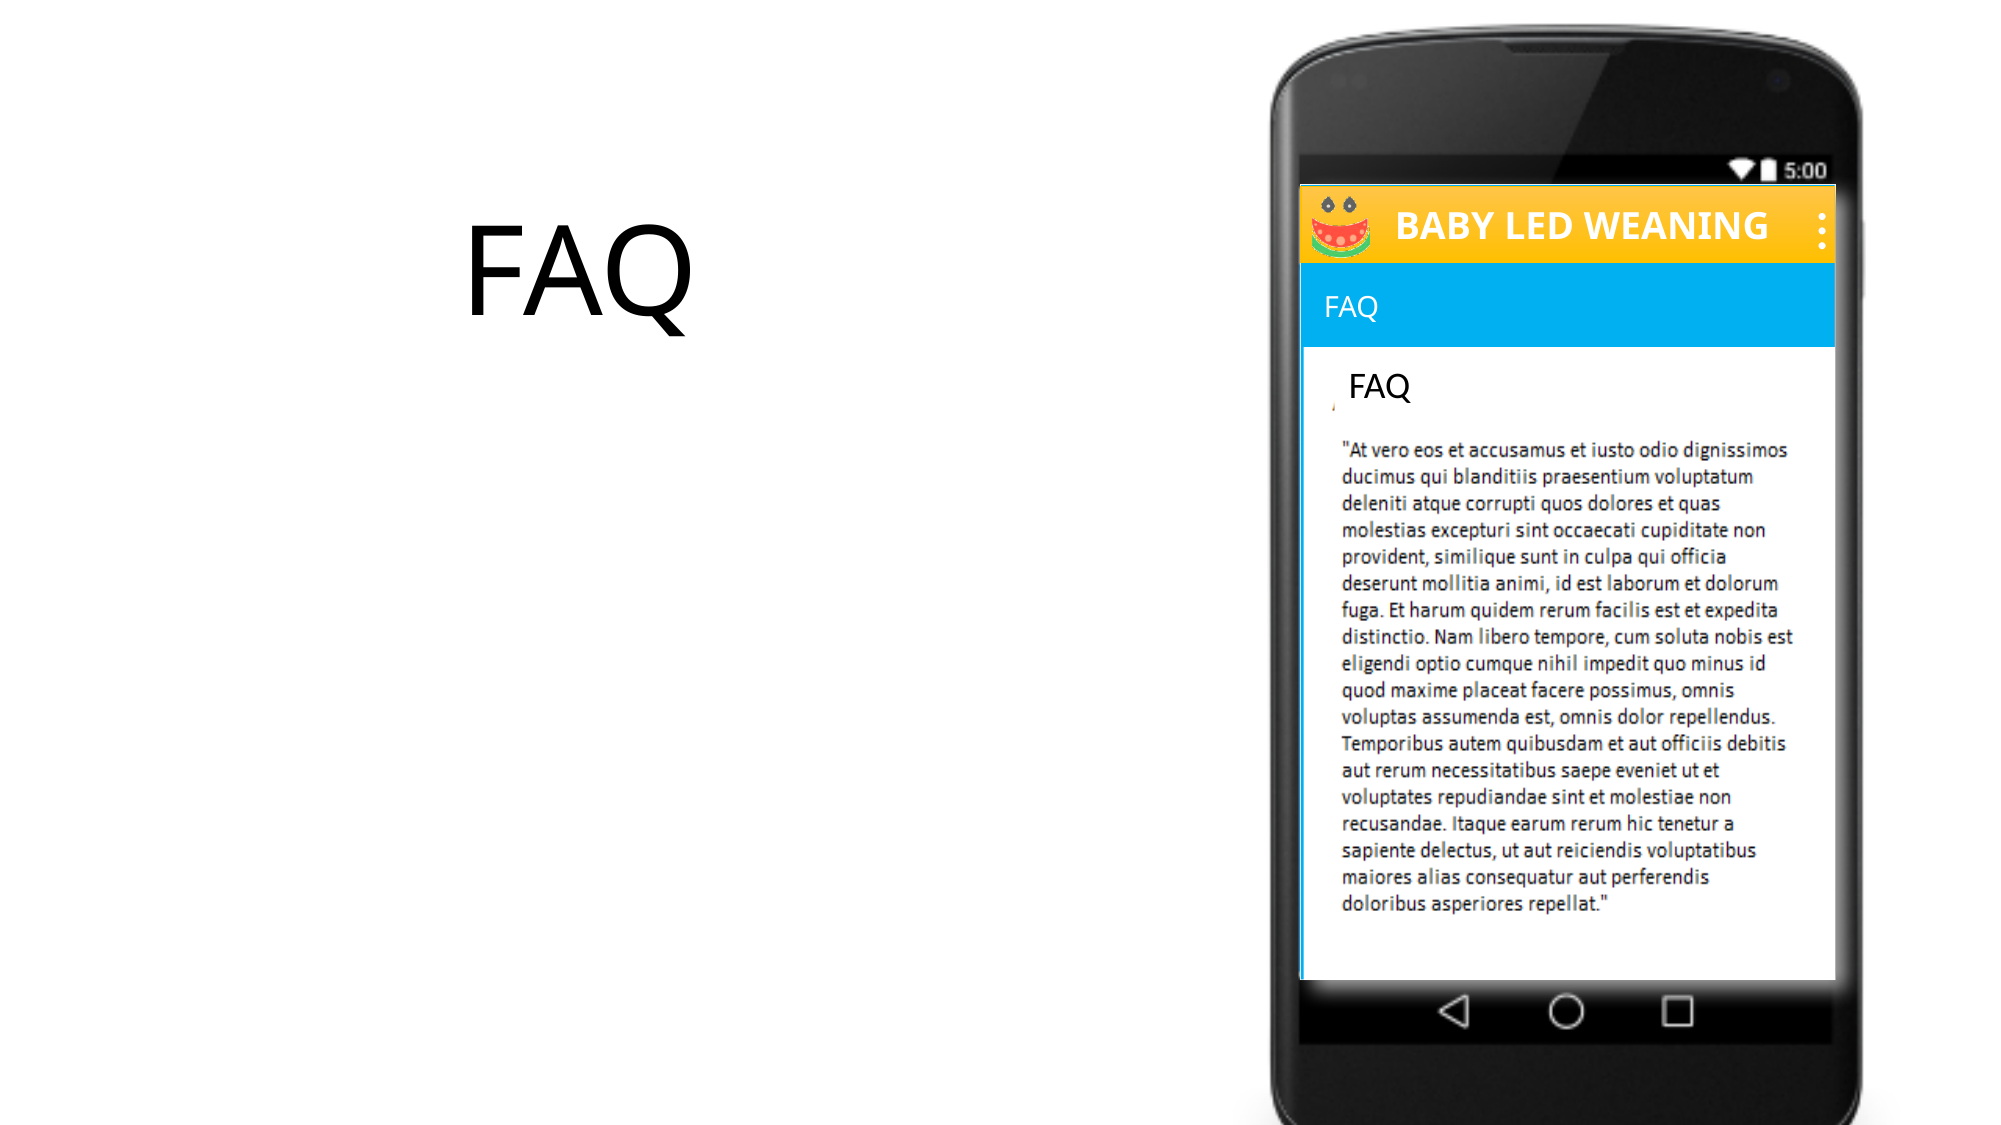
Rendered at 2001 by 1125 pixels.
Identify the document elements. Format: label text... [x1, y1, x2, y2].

title FAQ [249, 184, 910, 350]
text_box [1133, 0, 1913, 1125]
picture [1304, 348, 1835, 980]
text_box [1300, 186, 1835, 263]
